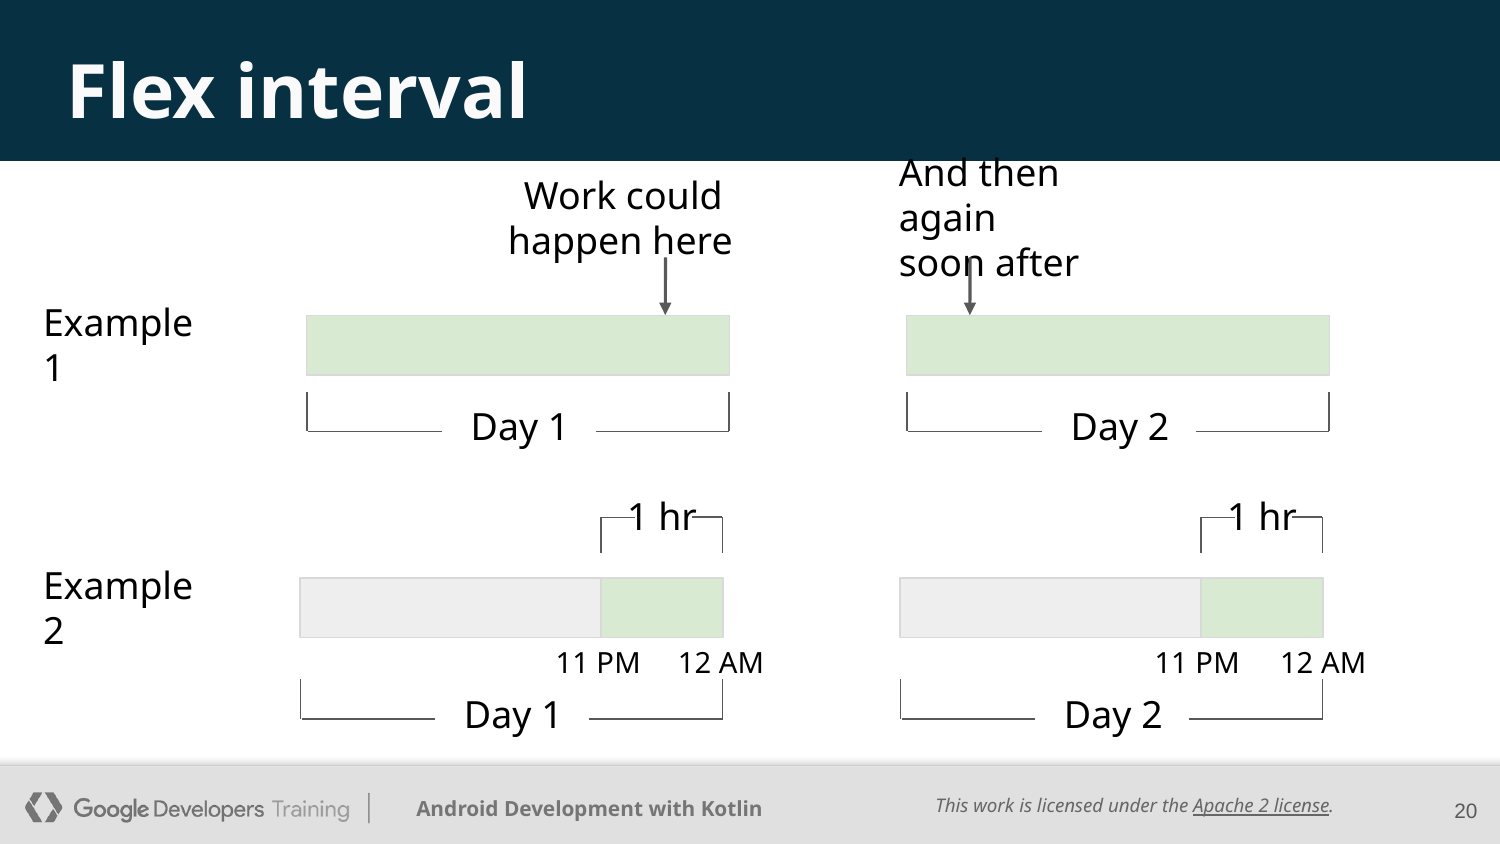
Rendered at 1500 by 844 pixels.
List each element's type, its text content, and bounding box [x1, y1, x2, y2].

text_box Work could happen here [441, 196, 748, 238]
slide_number ‹#› [1402, 777, 1493, 842]
text_box Day 1 [443, 412, 597, 440]
text_box Day 2 [1043, 412, 1197, 440]
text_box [899, 498, 1383, 727]
text_box [906, 315, 1330, 375]
title Flex interval [51, 28, 1449, 122]
text_box [306, 315, 730, 375]
text_box And then again soon after [883, 196, 1182, 238]
picture [0, 161, 1500, 844]
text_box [299, 498, 786, 727]
text_box Example 2 [28, 580, 240, 634]
text_box Example 1 [28, 317, 240, 371]
